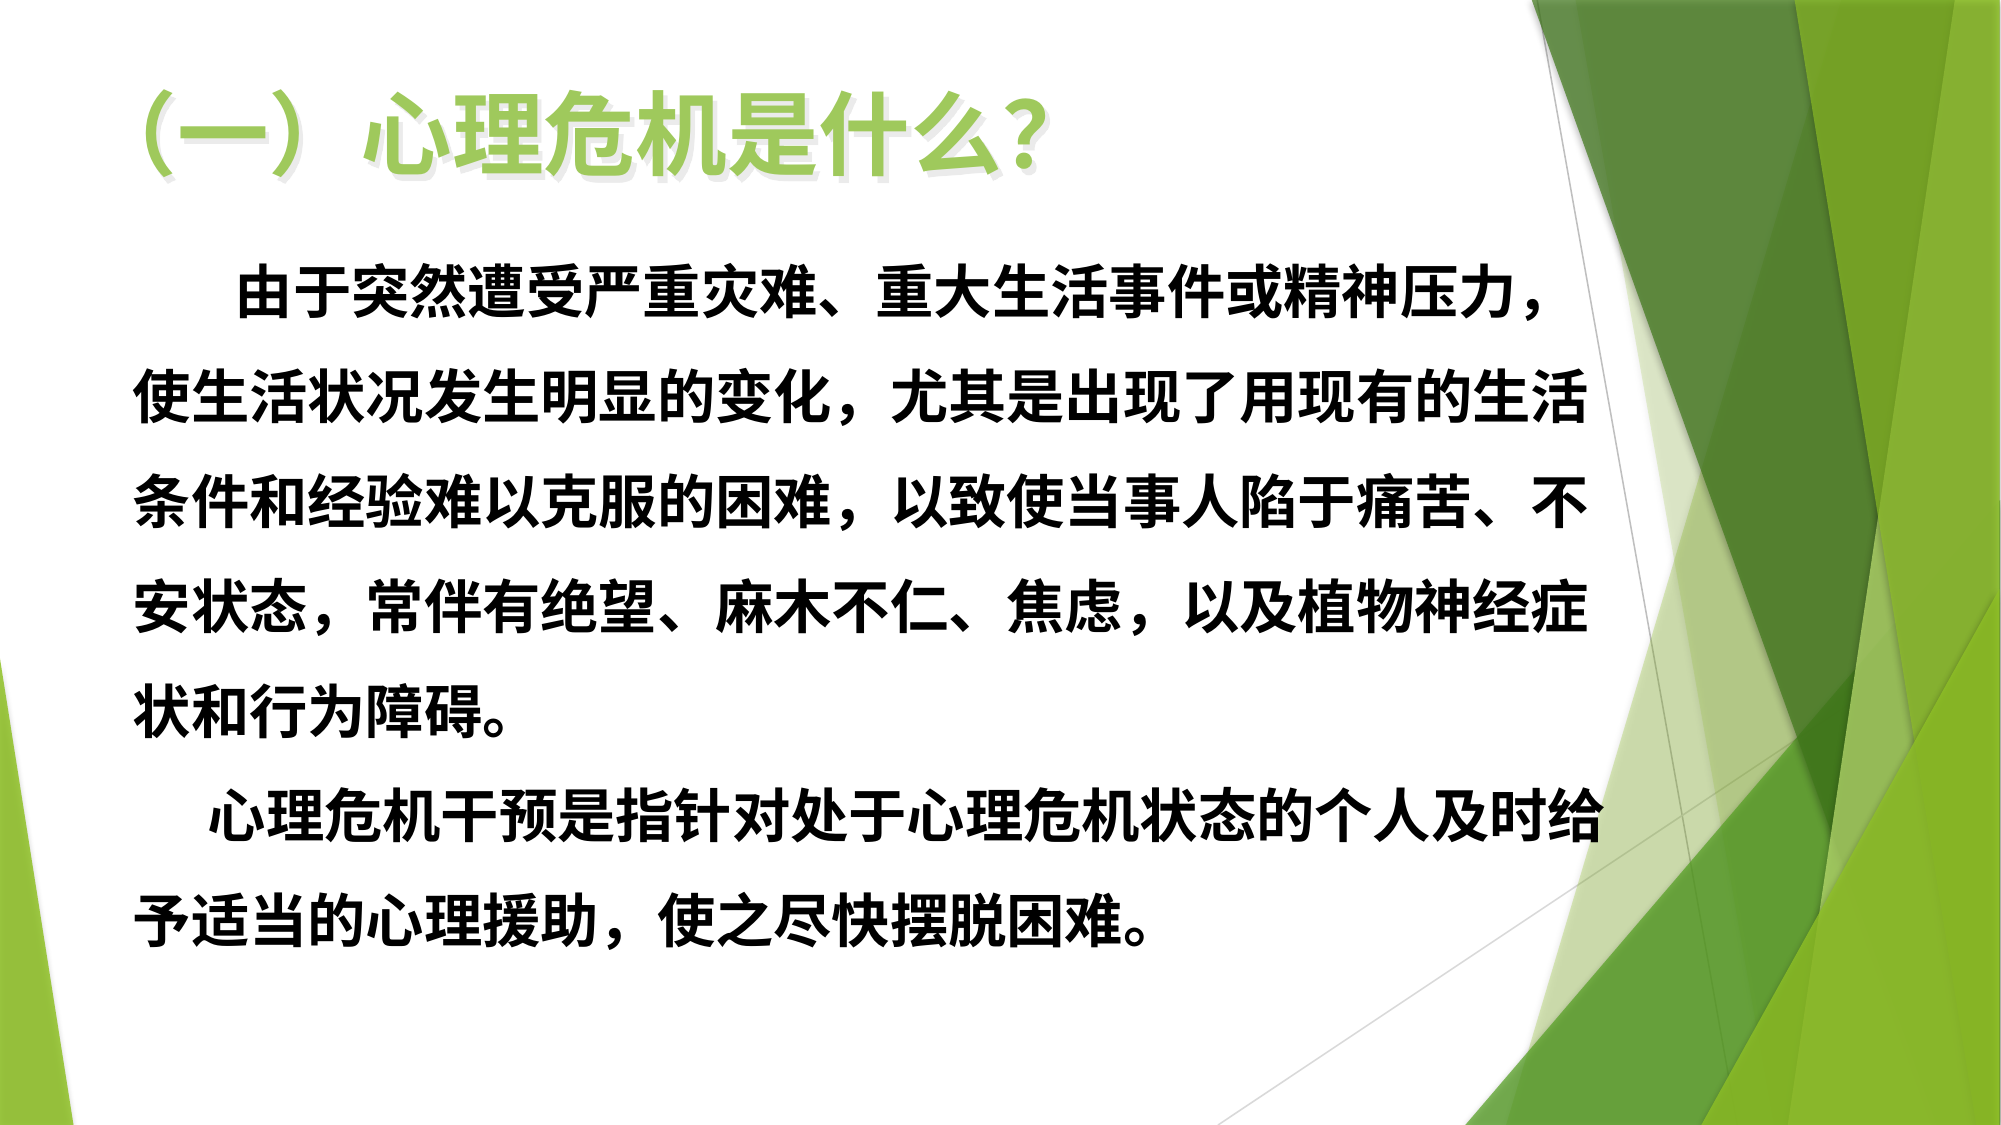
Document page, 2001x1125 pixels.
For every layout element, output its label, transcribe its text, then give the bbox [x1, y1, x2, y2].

text_box 由于突然遭受严重灾难、重大生活事件或精神压力，使生活状况发生明显的变化，尤其是出现了用现有的生活条件和经验难以克服的困难，以致使当事人陷于痛苦、不安状态，常伴有绝望、麻木不仁、焦虑，以及植物神经症状和行为障碍。 心理危机干预是指针对处于心理危机状态的个人及时给予适当的心理援助，使之尽快摆脱困难。 [118, 212, 1642, 971]
text_box （一）心理危机是什么？ [70, 82, 1642, 182]
